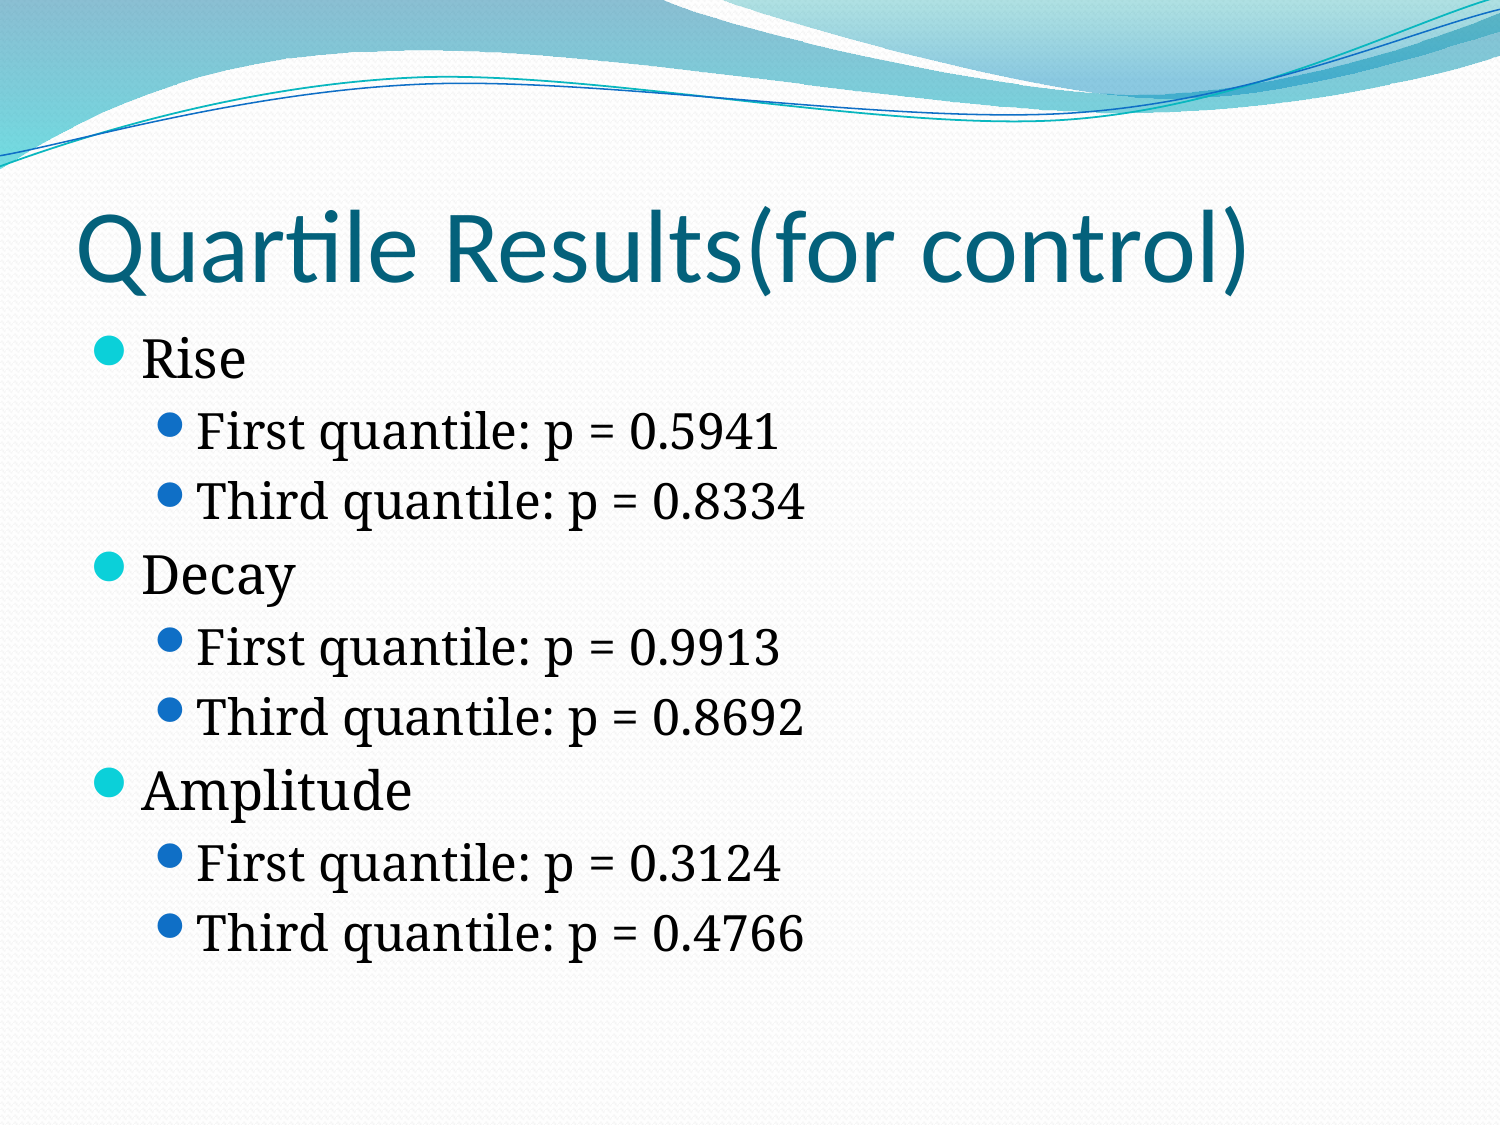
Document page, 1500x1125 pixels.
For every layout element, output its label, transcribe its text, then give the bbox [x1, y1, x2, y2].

title Quartile Results(for control) [75, 115, 1425, 303]
list Rise First quantile: p = 0.5941 Third quantile: p = 0.8334 Decay First quantile: p = 0.9913 Third quantile: p = 0.8692 Amplitude First quantile: p = 0.3124 Third quantile: p = 0.4766 [75, 317, 1425, 1038]
